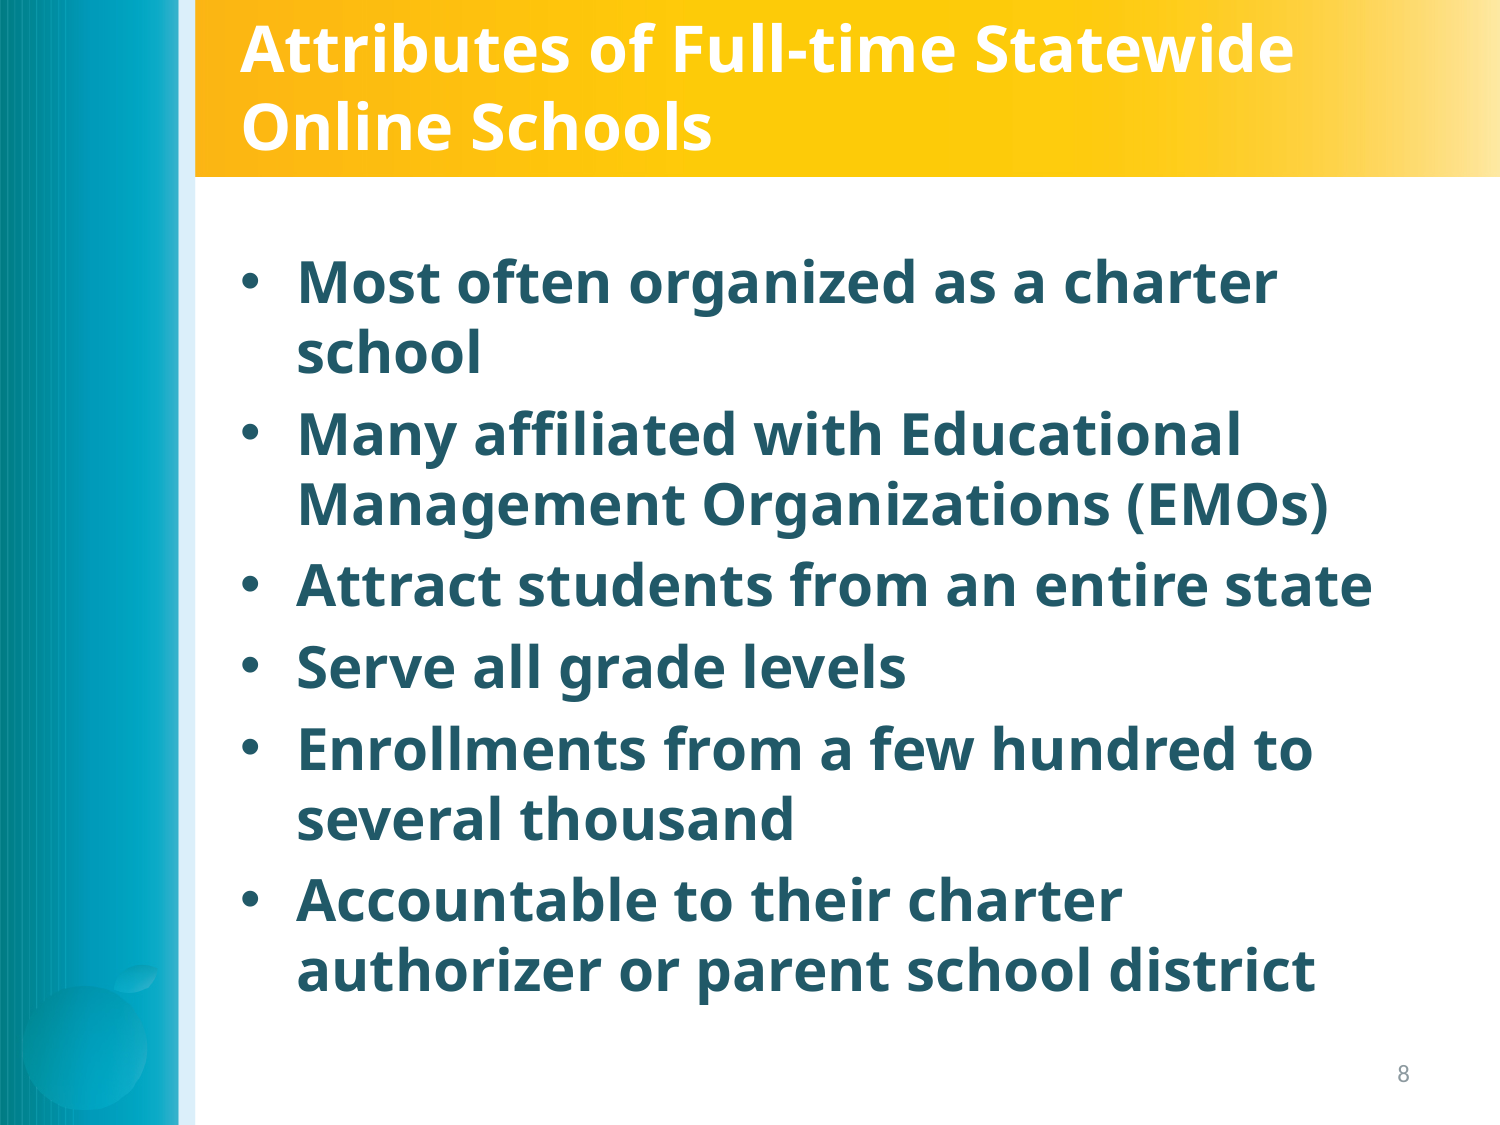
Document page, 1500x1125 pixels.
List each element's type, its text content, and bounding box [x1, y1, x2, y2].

slide_number 8 [1074, 1061, 1425, 1103]
list Most often organized as a charter school Many affiliated with Educational Management Organizations (EMOs) Attract students from an entire state Serve all grade levels Enrollments from a few hundred to several thousand Accountable to their charter authorizer or parent school district [224, 237, 1456, 1061]
title Attributes of Full-time Statewide Online Schools [225, 0, 1500, 172]
picture [0, 0, 1500, 1125]
